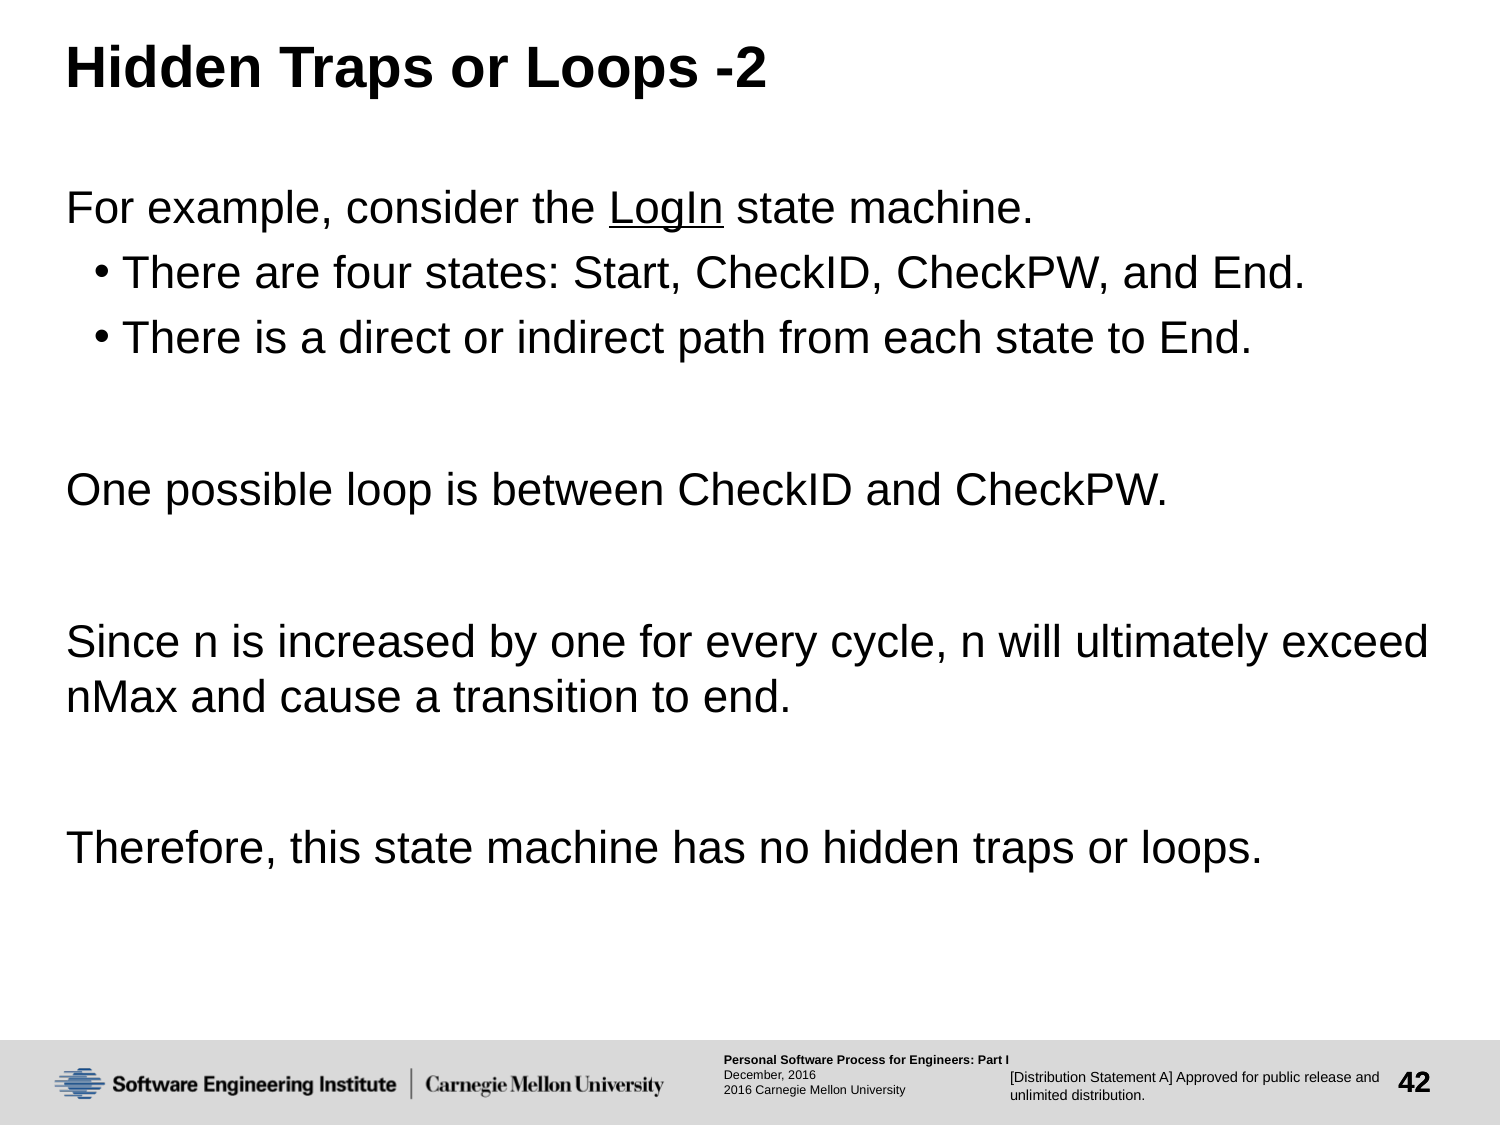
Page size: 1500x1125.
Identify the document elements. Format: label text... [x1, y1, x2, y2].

picture [46, 1061, 673, 1104]
list For example, consider the LogIn state machine. There are four states: Start, CheckID, CheckPW, and End. There is a direct or indirect path from each state to End. One possible loop is between CheckID and CheckPW. Since n is increased by one for every cycle, n will ultimately exceed nMax and cause a transition to end. Therefore, this state machine has no hidden traps or loops. [65, 177, 1431, 1000]
title Hidden Traps or Loops -2 [65, 37, 1313, 148]
